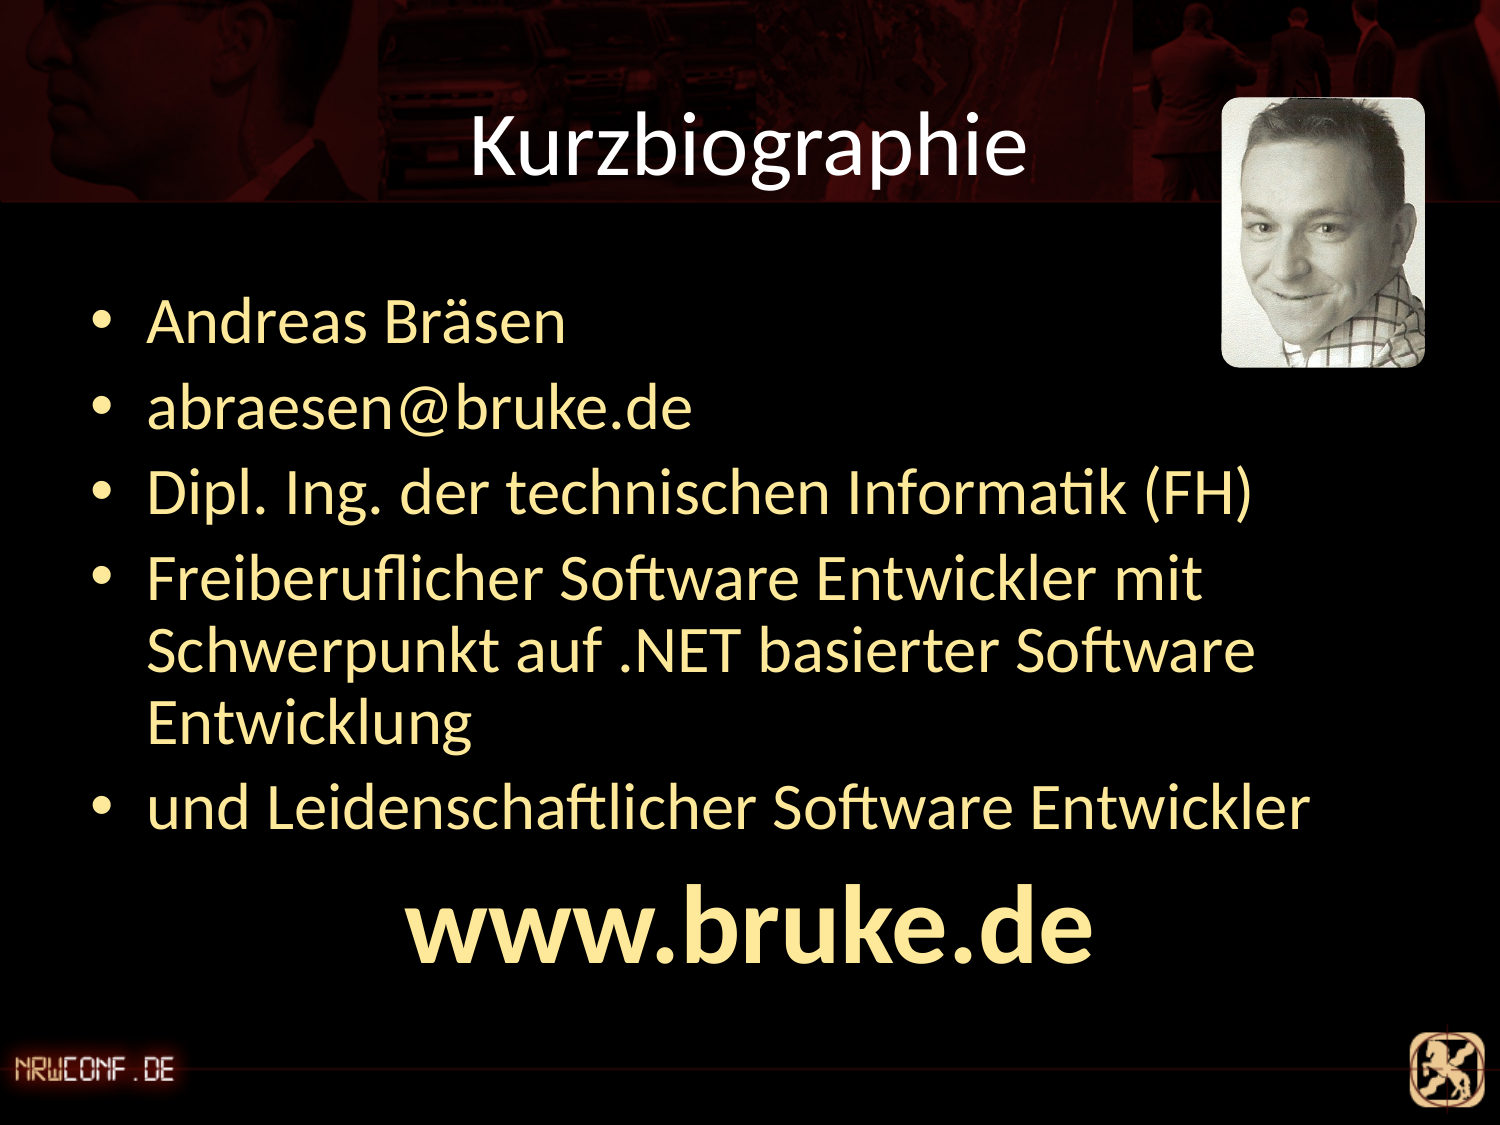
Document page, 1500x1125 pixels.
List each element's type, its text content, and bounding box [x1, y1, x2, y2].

text_box Andreas Bräsen abraesen@bruke.de Dipl. Ing. der technischen Informatik (FH) Freiberuflicher Software Entwickler mit Schwerpunkt auf .NET basierter Software Entwicklung und Leidenschaftlicher Software Entwickler www.bruke.de [74, 278, 1425, 1022]
text_box Kurzbiographie [74, 45, 1425, 233]
picture [0, 0, 1500, 1125]
